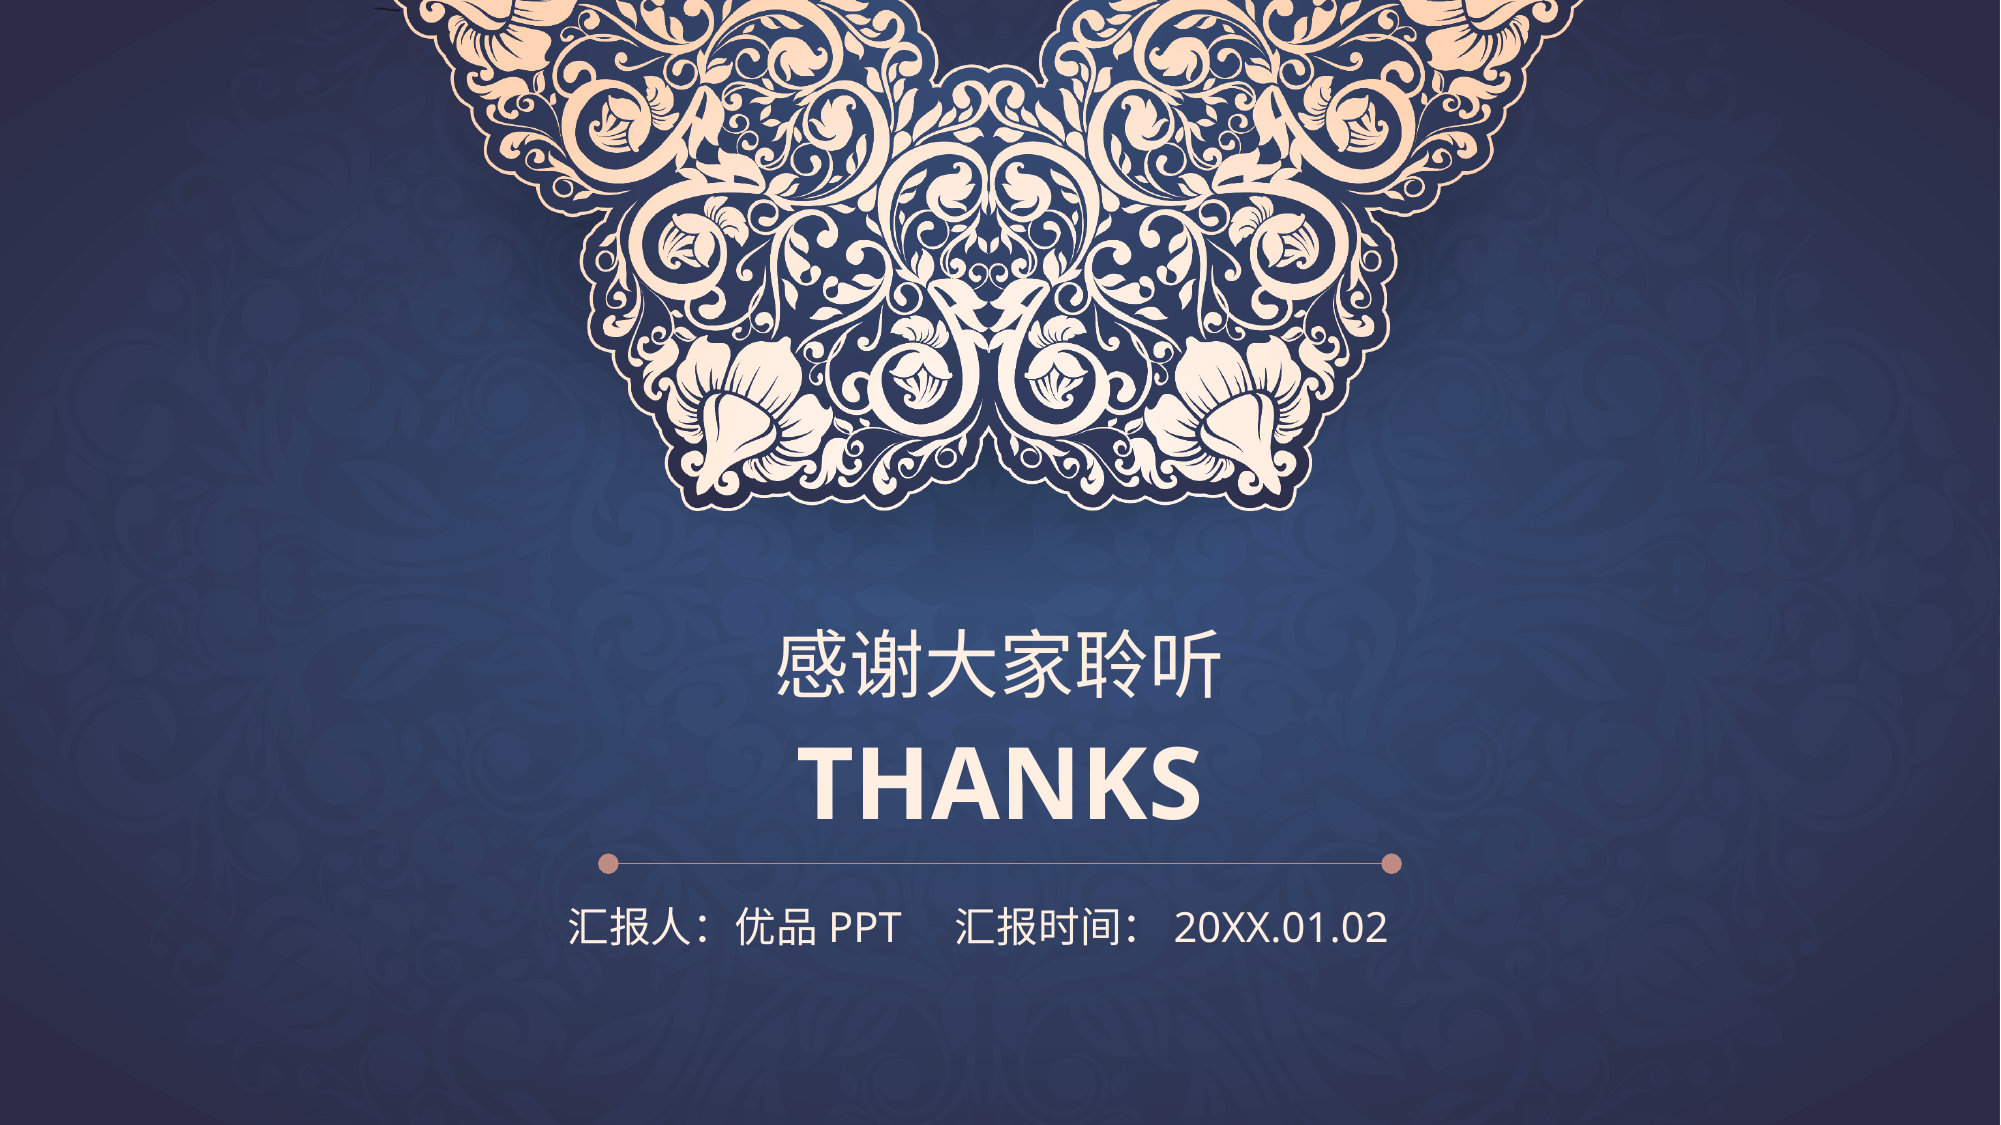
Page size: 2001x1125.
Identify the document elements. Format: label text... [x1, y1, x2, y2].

picture [0, 0, 2000, 1125]
text_box THANKS [781, 711, 1218, 847]
text_box 汇报人：优品PPT 汇报时间：20XX.01.02 [552, 893, 1404, 959]
text_box 感谢大家聆听 [760, 610, 1240, 715]
